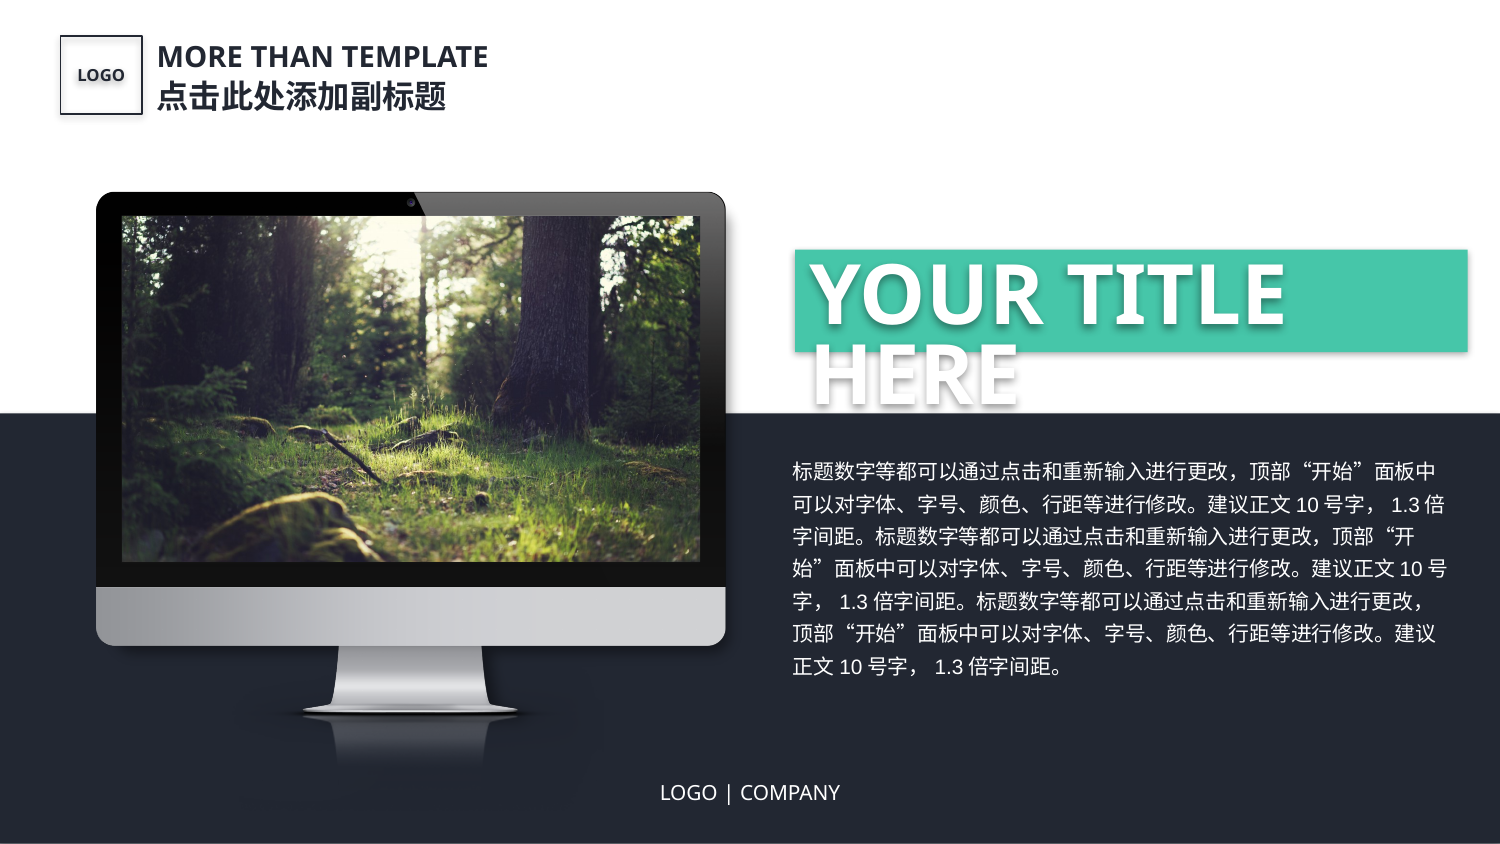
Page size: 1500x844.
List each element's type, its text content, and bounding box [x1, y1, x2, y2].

text_box LOGO [60, 35, 143, 115]
text_box 标题数字等都可以通过点击和重新输入进行更改，顶部“开始”面板中可以对字体、字号、颜色、行距等进行修改。建议正文10号字，1.3倍字间距。标题数字等都可以通过点击和重新输入进行更改，顶部“开始”面板中可以对字体、字号、颜色、行距等进行修改。建议正文10号字，1.3倍字间距。标题数字等都可以通过点击和重新输入进行更改，顶部“开始”面板中可以对字体、字号、颜色、行距等进行修改。建议正文10号字，1.3倍字间距。 [778, 444, 1468, 686]
text_box LOGO | COMPANY [767, 777, 912, 812]
text_box YOUR TITLE HERE [795, 252, 1468, 428]
picture [96, 177, 763, 811]
text_box [794, 249, 1468, 253]
text_box MORE THAN TEMPLATE 点击此处添加副标题 [141, 26, 514, 123]
text_box [0, 413, 1500, 844]
